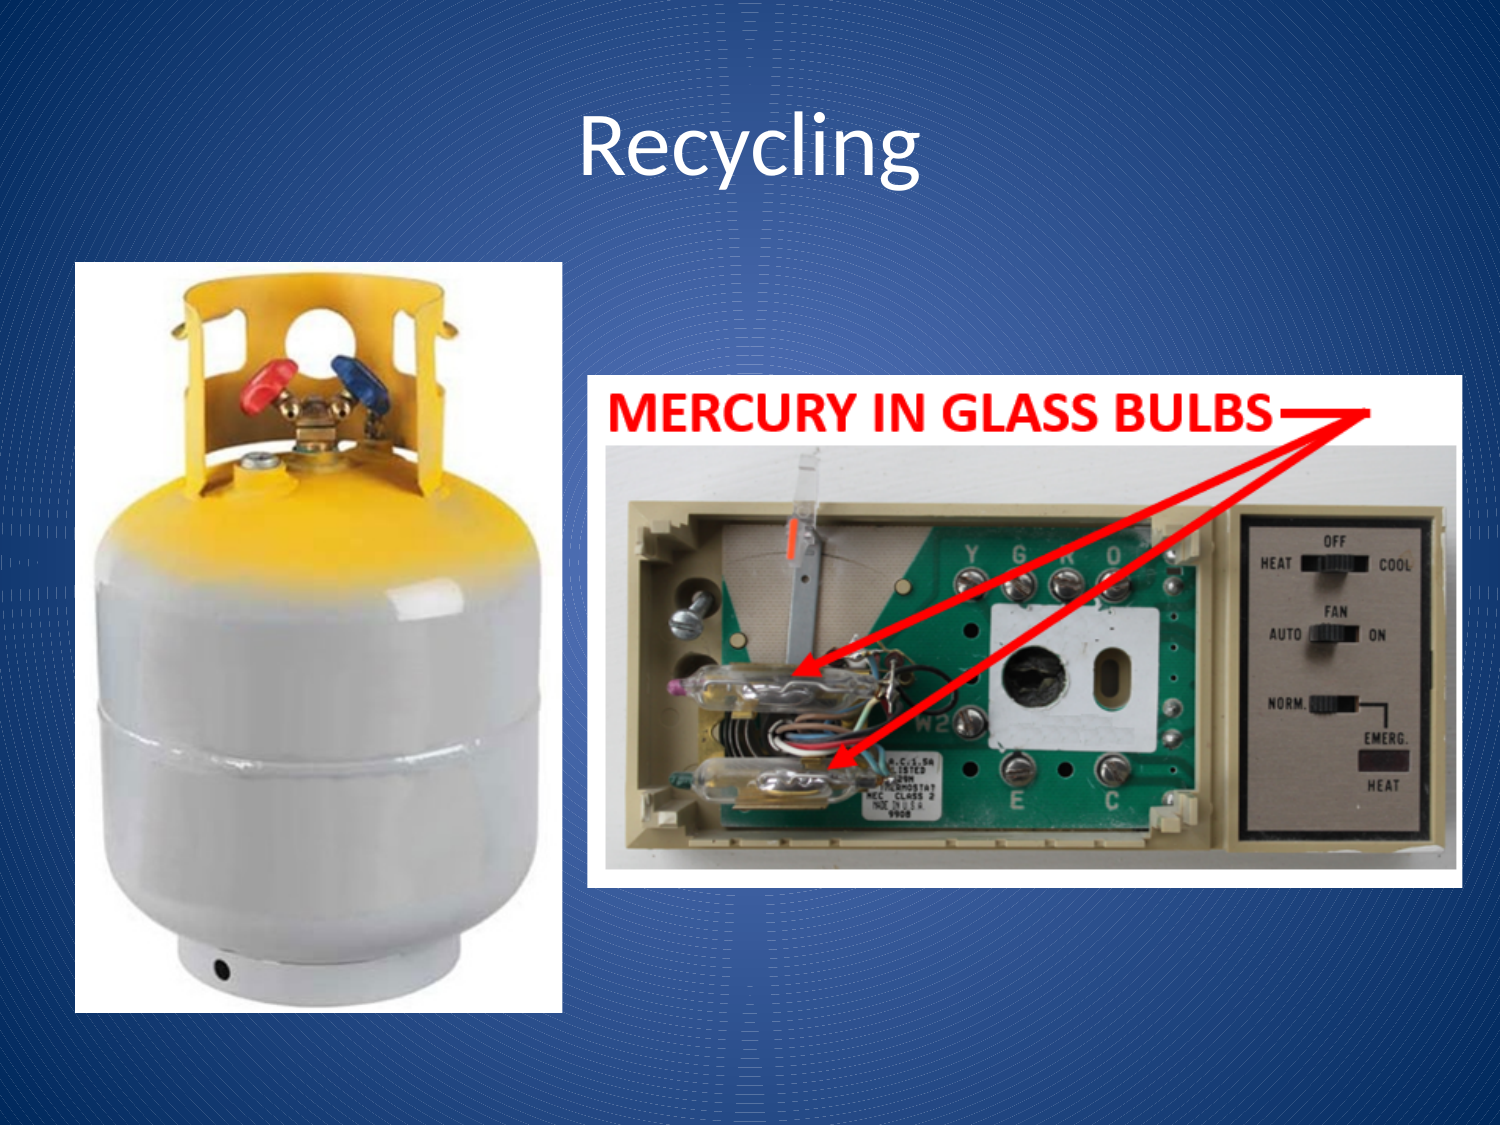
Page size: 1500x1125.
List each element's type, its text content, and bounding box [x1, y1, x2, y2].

title Recycling [75, 45, 1425, 233]
picture [74, 262, 563, 1013]
picture [587, 374, 1463, 901]
